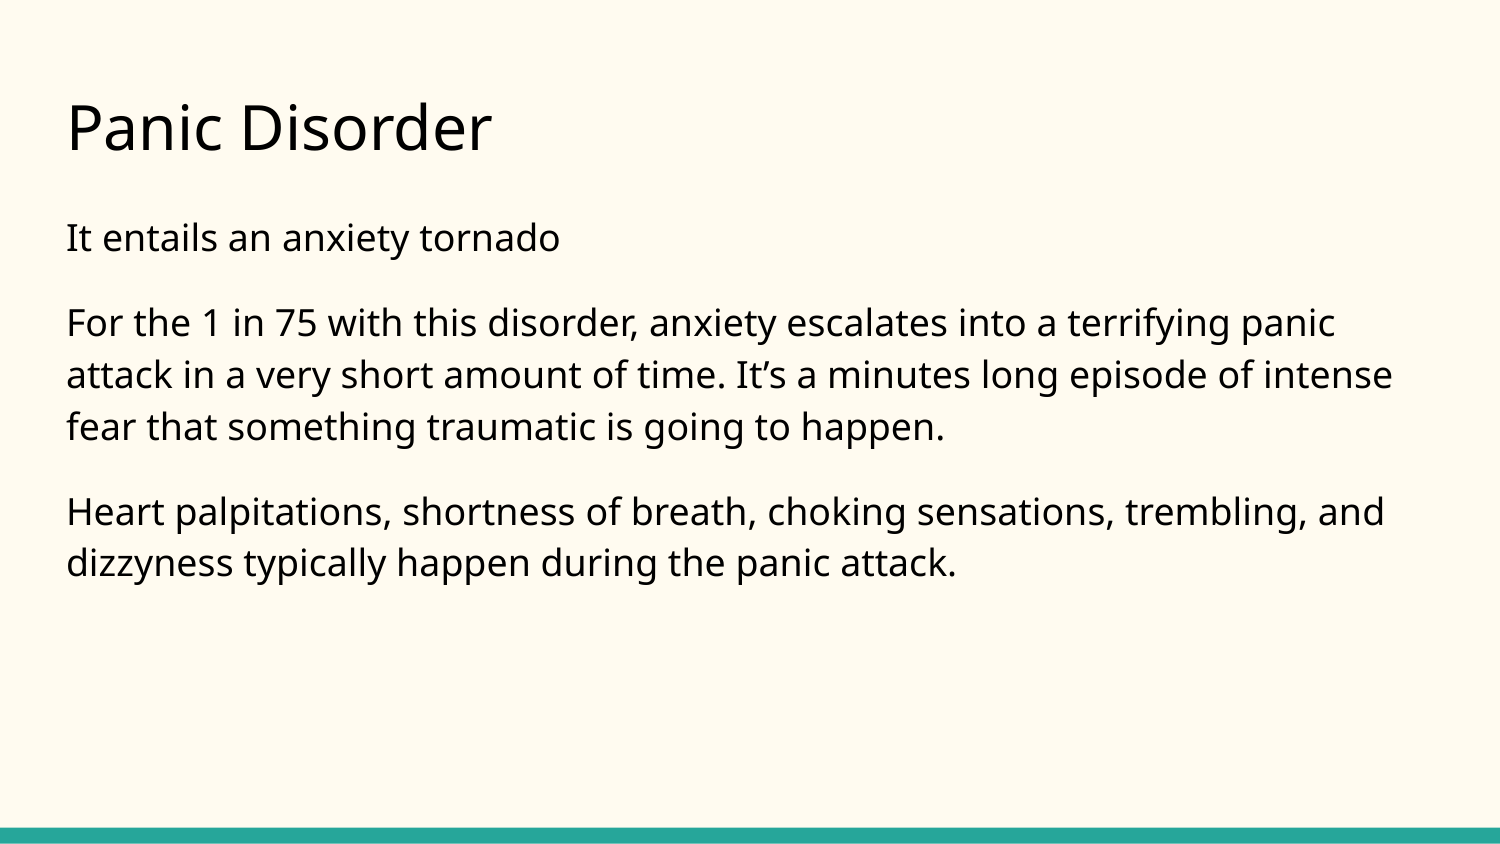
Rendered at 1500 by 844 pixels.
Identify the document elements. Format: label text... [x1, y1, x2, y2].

title Panic Disorder [51, 72, 1449, 174]
list It entails an anxiety tornado For the 1 in 75 with this disorder, anxiety escalates into a terrifying panic attack in a very short amount of time. It’s a minutes long episode of intense fear that something traumatic is going to happen. Heart palpitations, shortness of breath, choking sensations, trembling, and dizzyness typically happen during the panic attack. [51, 192, 1449, 750]
